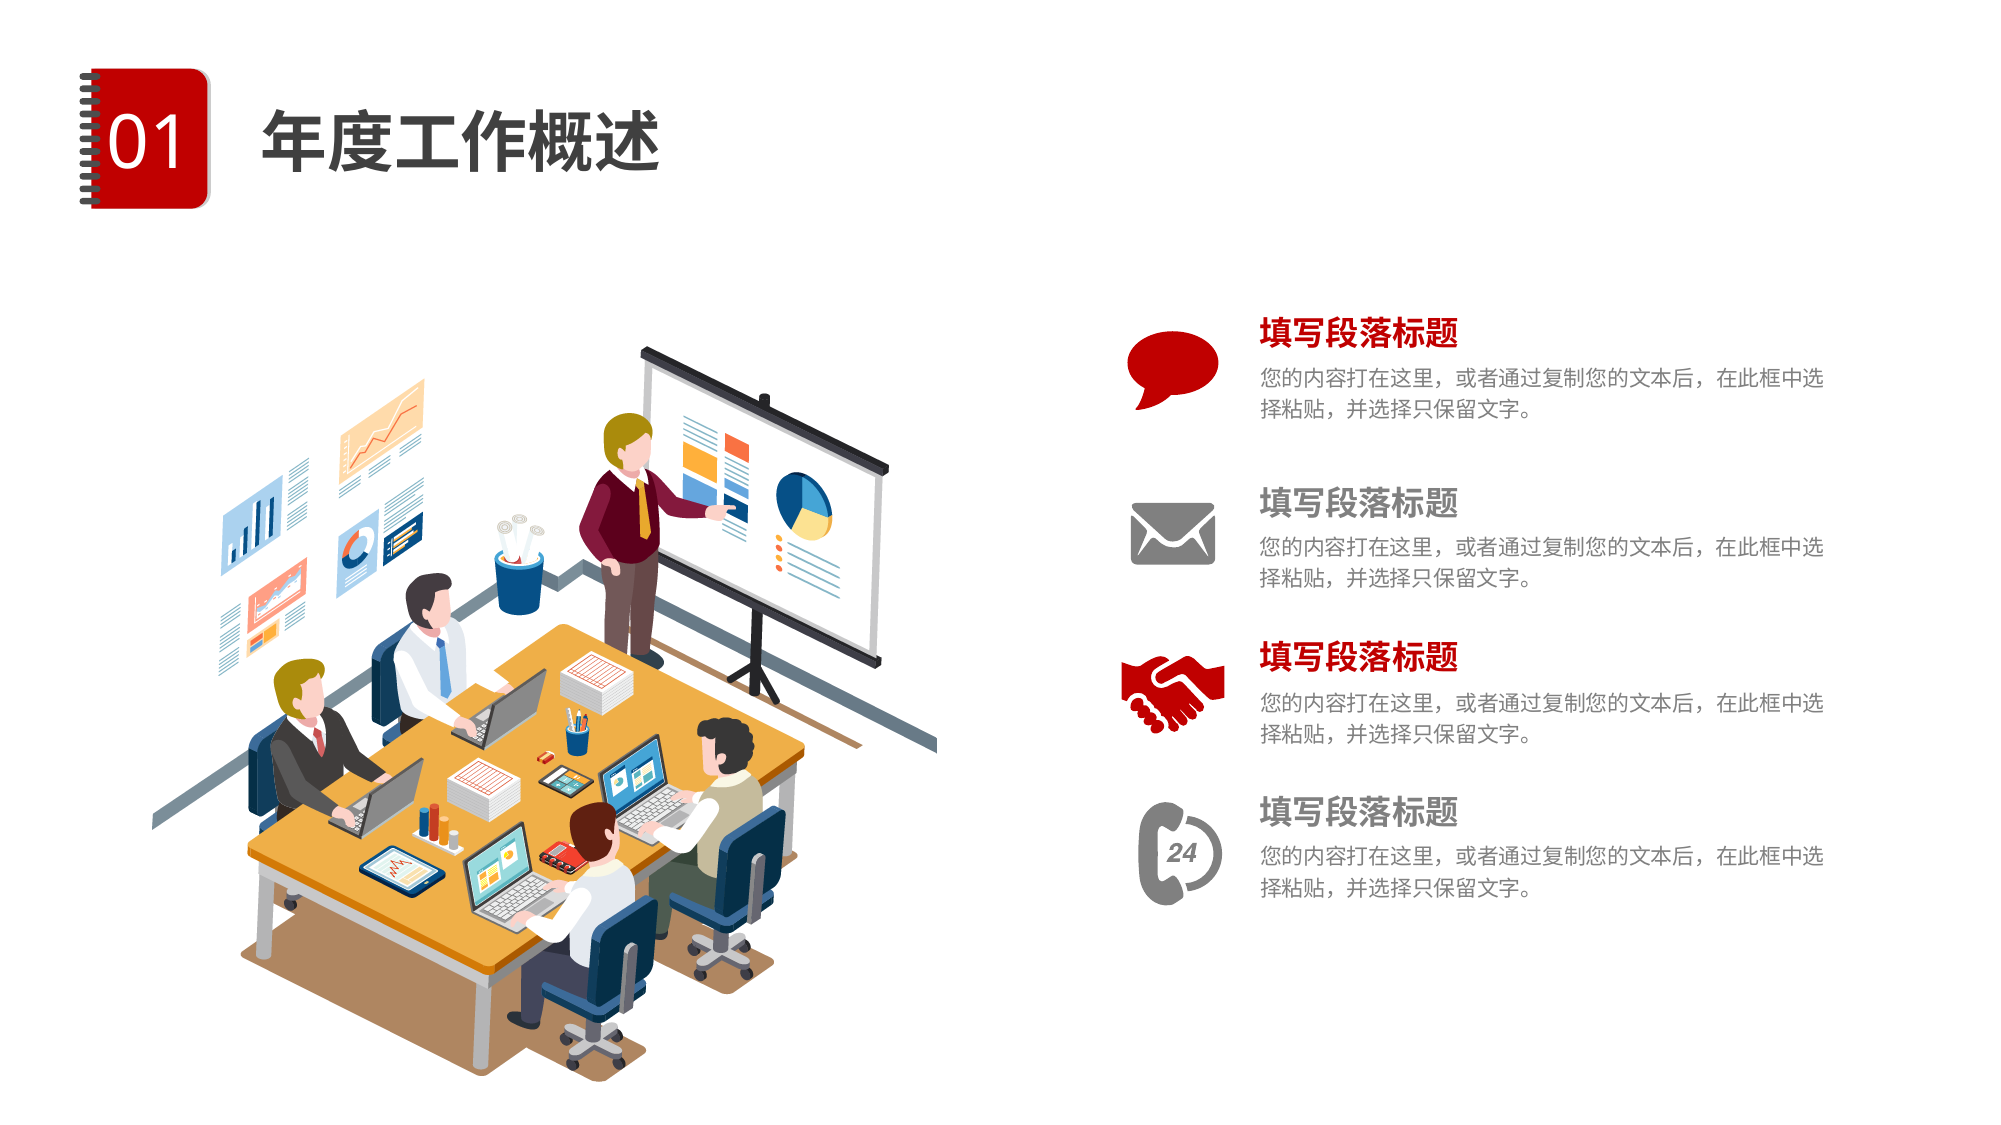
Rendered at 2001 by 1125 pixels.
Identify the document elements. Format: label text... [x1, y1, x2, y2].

text_box [1138, 802, 1184, 906]
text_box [79, 68, 211, 209]
text_box 填写段落标题 [1239, 790, 1480, 827]
text_box 您的内容打在这里，或者通过复制您的文本后，在此框中选择粘贴，并选择只保留文字。 [1239, 827, 1859, 911]
text_box 填写段落标题 [1239, 312, 1480, 349]
text_box 您的内容打在这里，或者通过复制您的文本后，在此框中选择粘贴，并选择只保留文字。 [1239, 349, 1859, 432]
text_box [1131, 502, 1215, 542]
text_box [1155, 656, 1225, 700]
text_box [1130, 515, 1216, 565]
text_box [1185, 815, 1223, 892]
text_box [1182, 842, 1197, 862]
text_box 填写段落标题 [1239, 481, 1479, 518]
text_box 填写段落标题 [1239, 635, 1480, 674]
text_box [1130, 697, 1165, 734]
text_box 您的内容打在这里，或者通过复制您的文本后，在此框中选择粘贴，并选择只保留文字。 [1239, 674, 1859, 758]
text_box [1121, 656, 1205, 732]
picture [152, 346, 937, 1082]
text_box 年度工作概述 [246, 92, 677, 188]
text_box 您的内容打在这里，或者通过复制您的文本后，在此框中选择粘贴，并选择只保留文字。 [1239, 518, 1859, 602]
text_box [1127, 331, 1219, 410]
